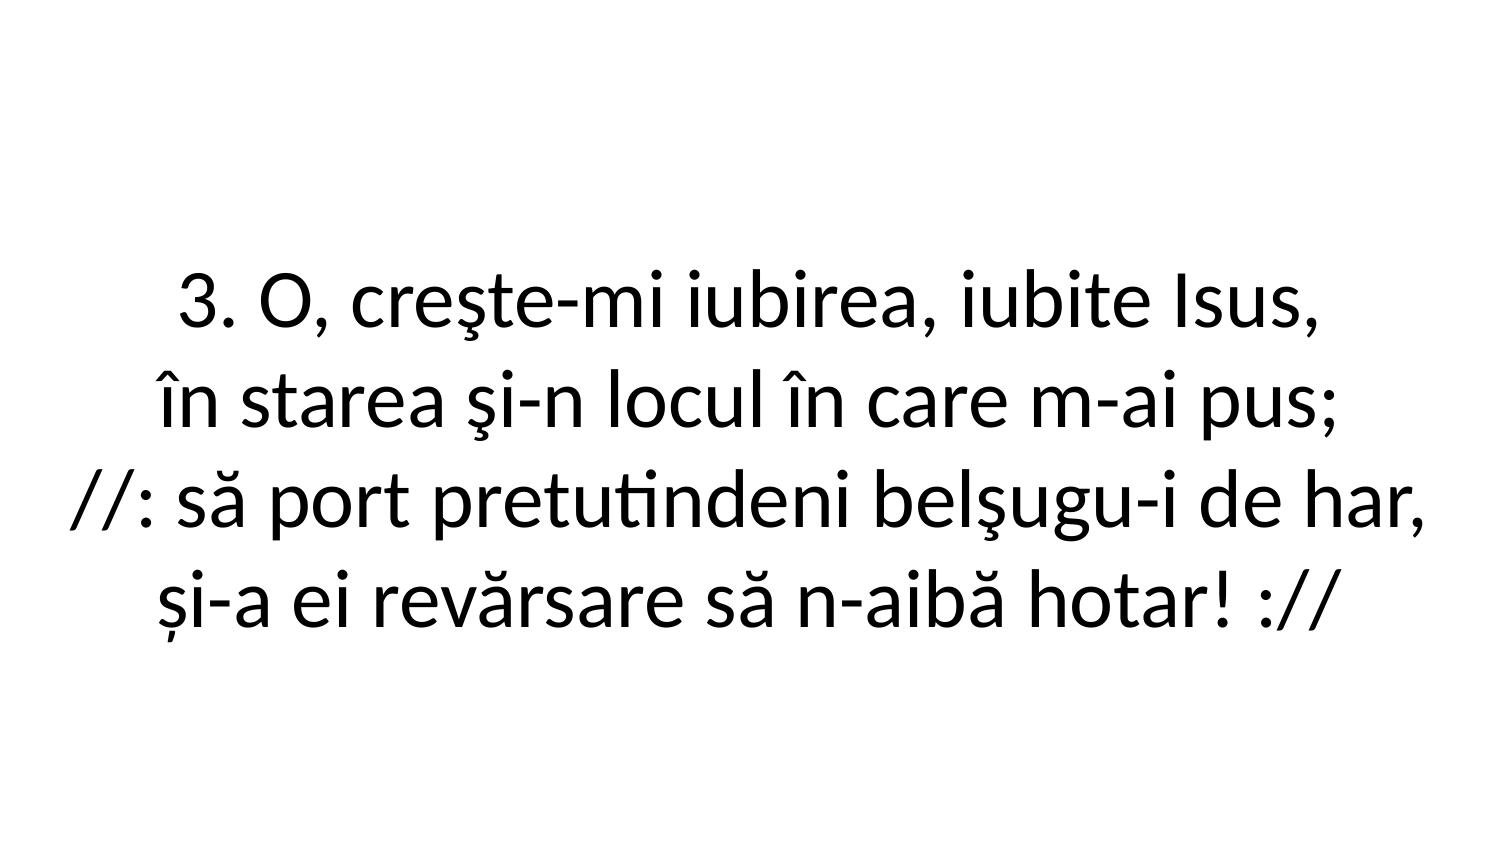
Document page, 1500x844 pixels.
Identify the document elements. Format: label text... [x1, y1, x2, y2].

text_box 3. O, creşte-mi iubirea, iubite Isus, în starea şi-n locul în care m-ai pus; //: să port pretutindeni belşugu-i de har, și-a ei revărsare să n-aibă hotar! :// [55, 192, 1445, 652]
